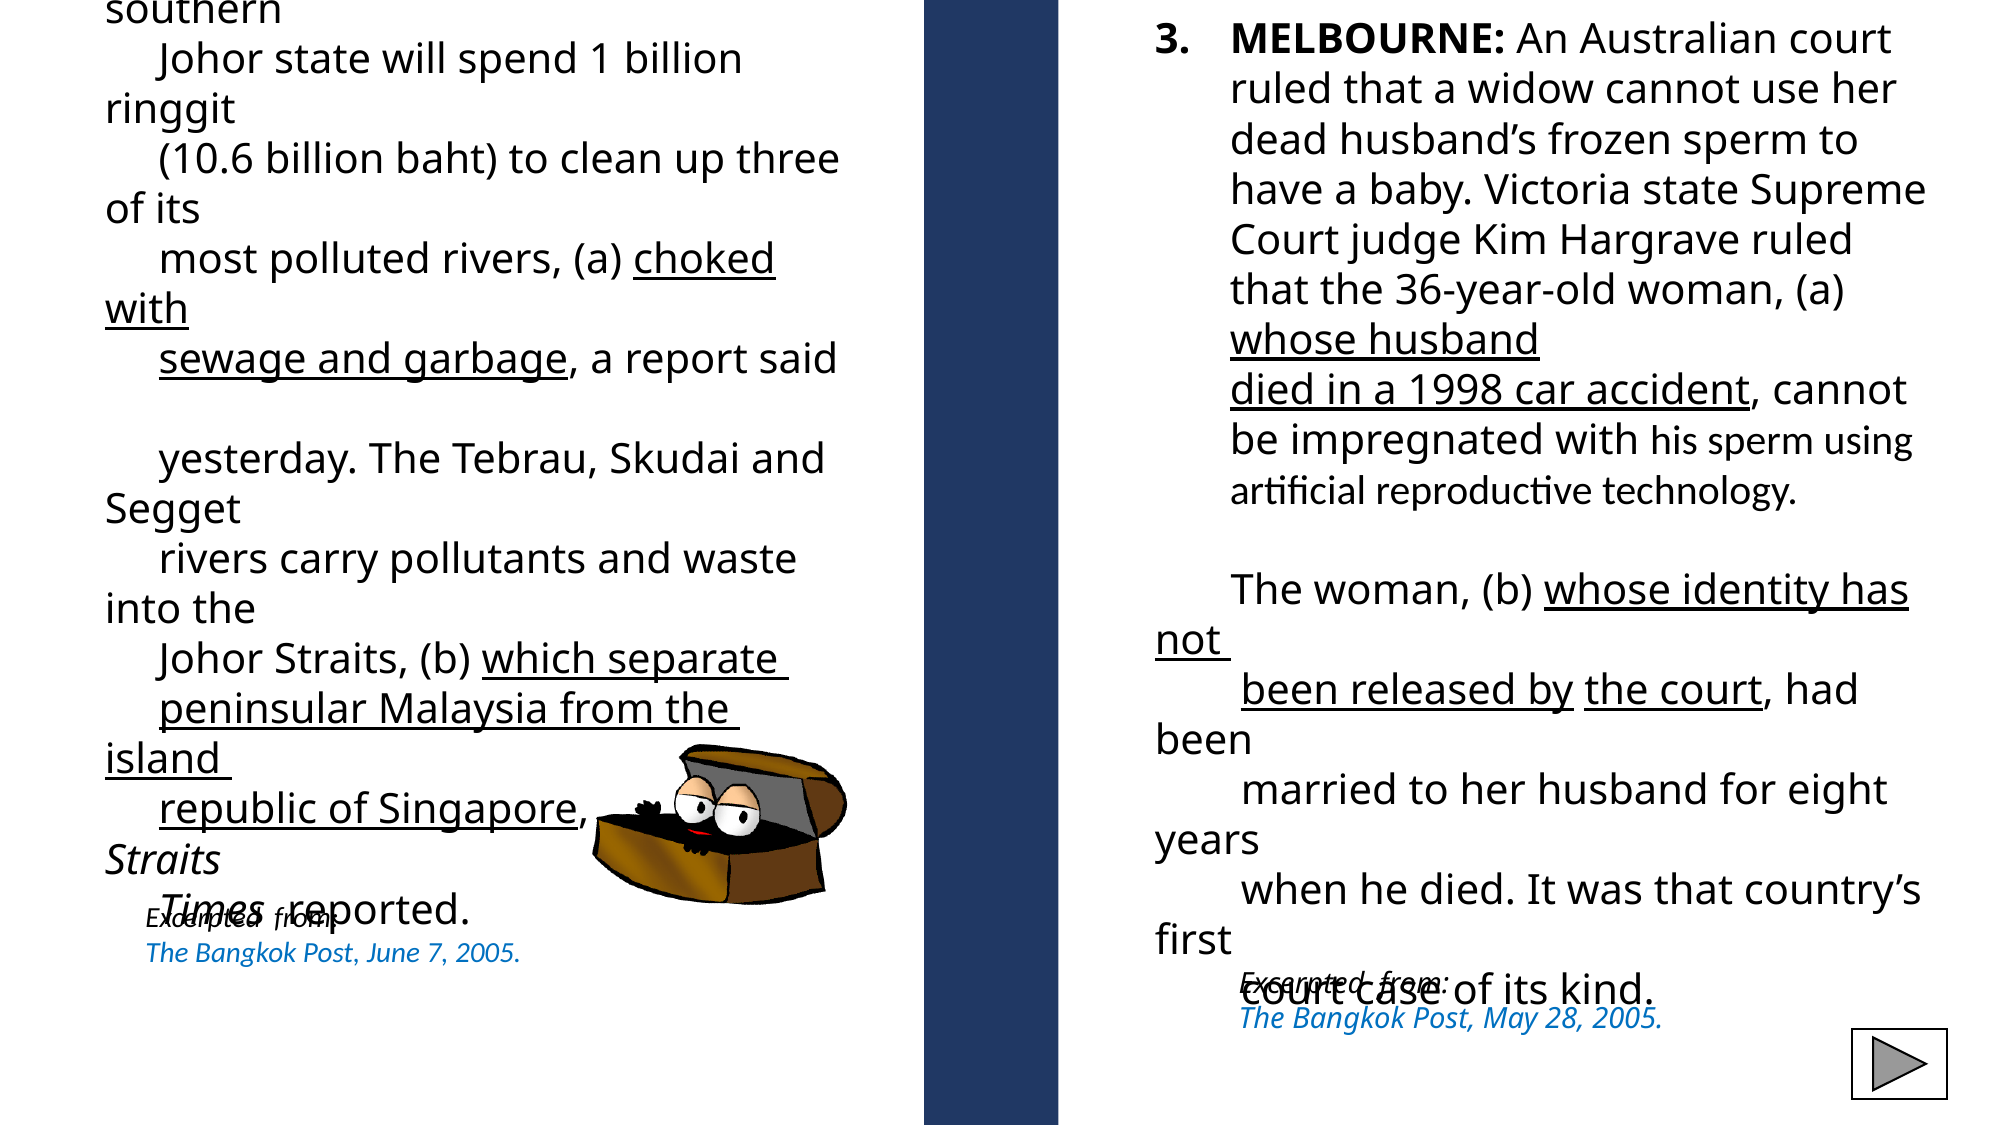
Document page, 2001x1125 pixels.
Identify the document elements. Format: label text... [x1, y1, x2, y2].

text_box [923, 0, 1059, 1125]
text_box Excerpted from: The Bangkok Post, June 7, 2005. [130, 890, 969, 976]
text_box 2. KUALA LUMPUR: Malaysia’s southern Johor state will spend 1 billion ringgit (10.6 billion baht) to clean up three of its most polluted rivers, (a) choked with sewage and garbage, a report said yesterday. The Tebrau, Skudai and Segget rivers carry pollutants and waste into the Johor Straits, (b) which separate peninsular Malaysia from the island republic of Singapore, the New Straits Times reported. [89, 0, 863, 940]
text_box MELBOURNE: An Australian court ruled that a widow cannot use her dead husband’s frozen sperm to have a baby. Victoria state Supreme Court judge Kim Hargrave ruled that the 36-year-old woman, (a) whose husband died in a 1998 car accident, cannot be impregnated with his sperm using artificial reproductive technology. The woman, (b) whose identity has not been released by the court, had been married to her husband for eight years when he died. It was that country’s first court case of its kind. [1139, 4, 1948, 1121]
text_box Excerpted from: The Bangkok Post, May 28, 2005. [1223, 956, 1687, 1042]
picture [590, 742, 848, 907]
